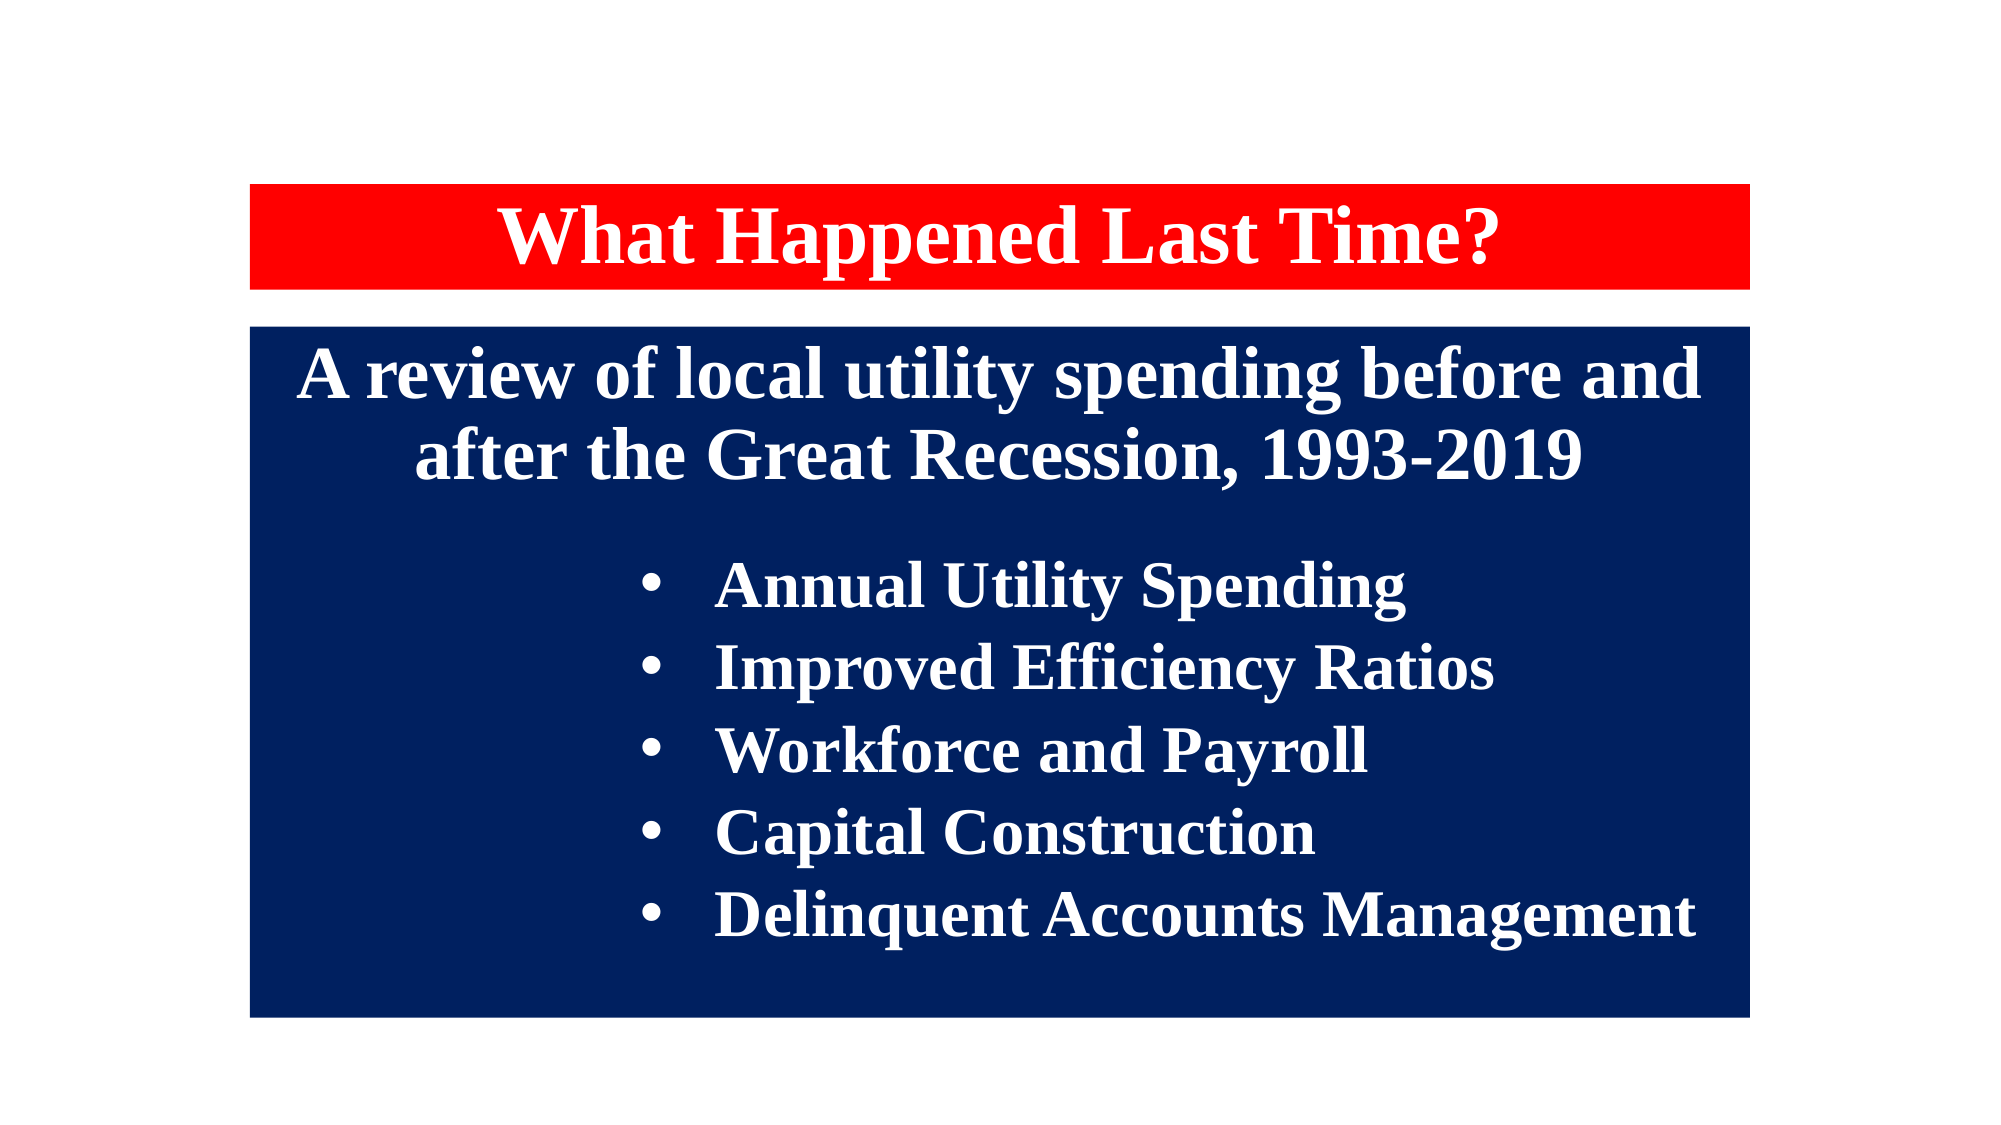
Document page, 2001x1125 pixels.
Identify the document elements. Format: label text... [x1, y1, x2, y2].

title What Happened Last Time? [249, 184, 1750, 290]
subtitle A review of local utility spending before and after the Great Recession, 1993-2019 Annual Utility Spending Improved Efficiency Ratios Workforce and Payroll Capital Construction Delinquent Accounts Management [249, 326, 1750, 1018]
